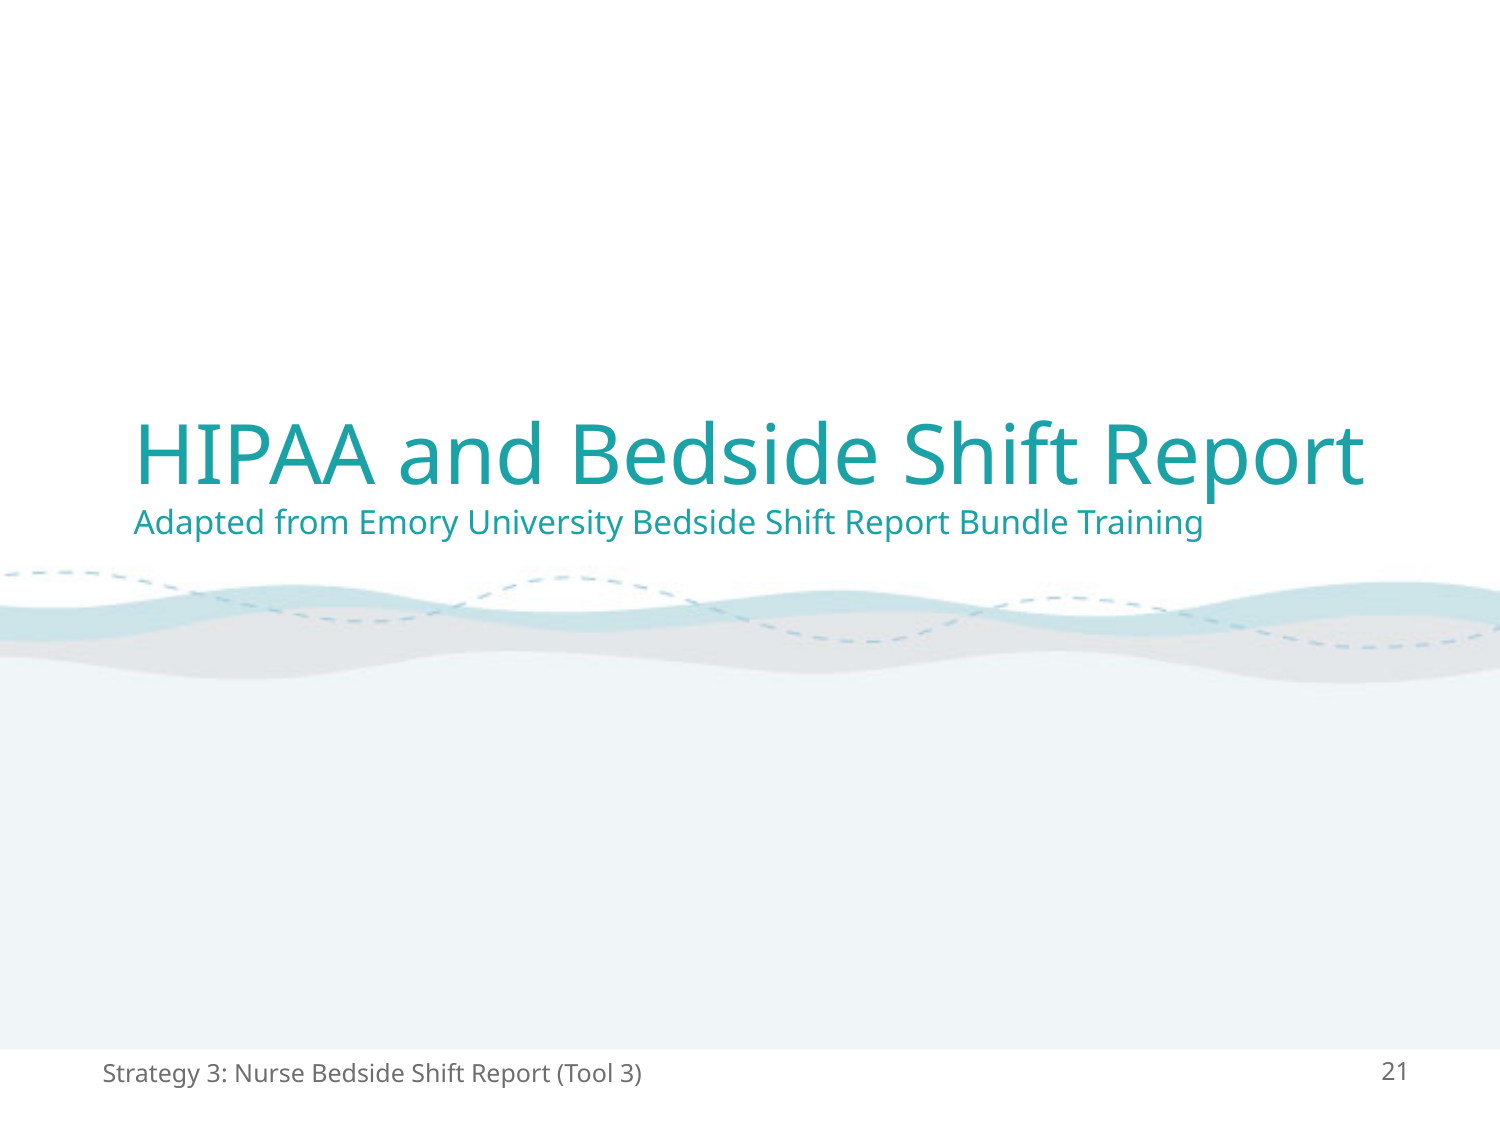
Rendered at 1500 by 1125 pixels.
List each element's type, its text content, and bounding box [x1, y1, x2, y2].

picture [0, 0, 1500, 1125]
slide_number 21 [1074, 1042, 1425, 1103]
title HIPAA and Bedside Shift Report Adapted from Emory University Bedside Shift Report Bundle Training [118, 324, 1394, 549]
footer Strategy 3: Nurse Bedside Shift Report (Tool 3) [87, 1042, 763, 1103]
